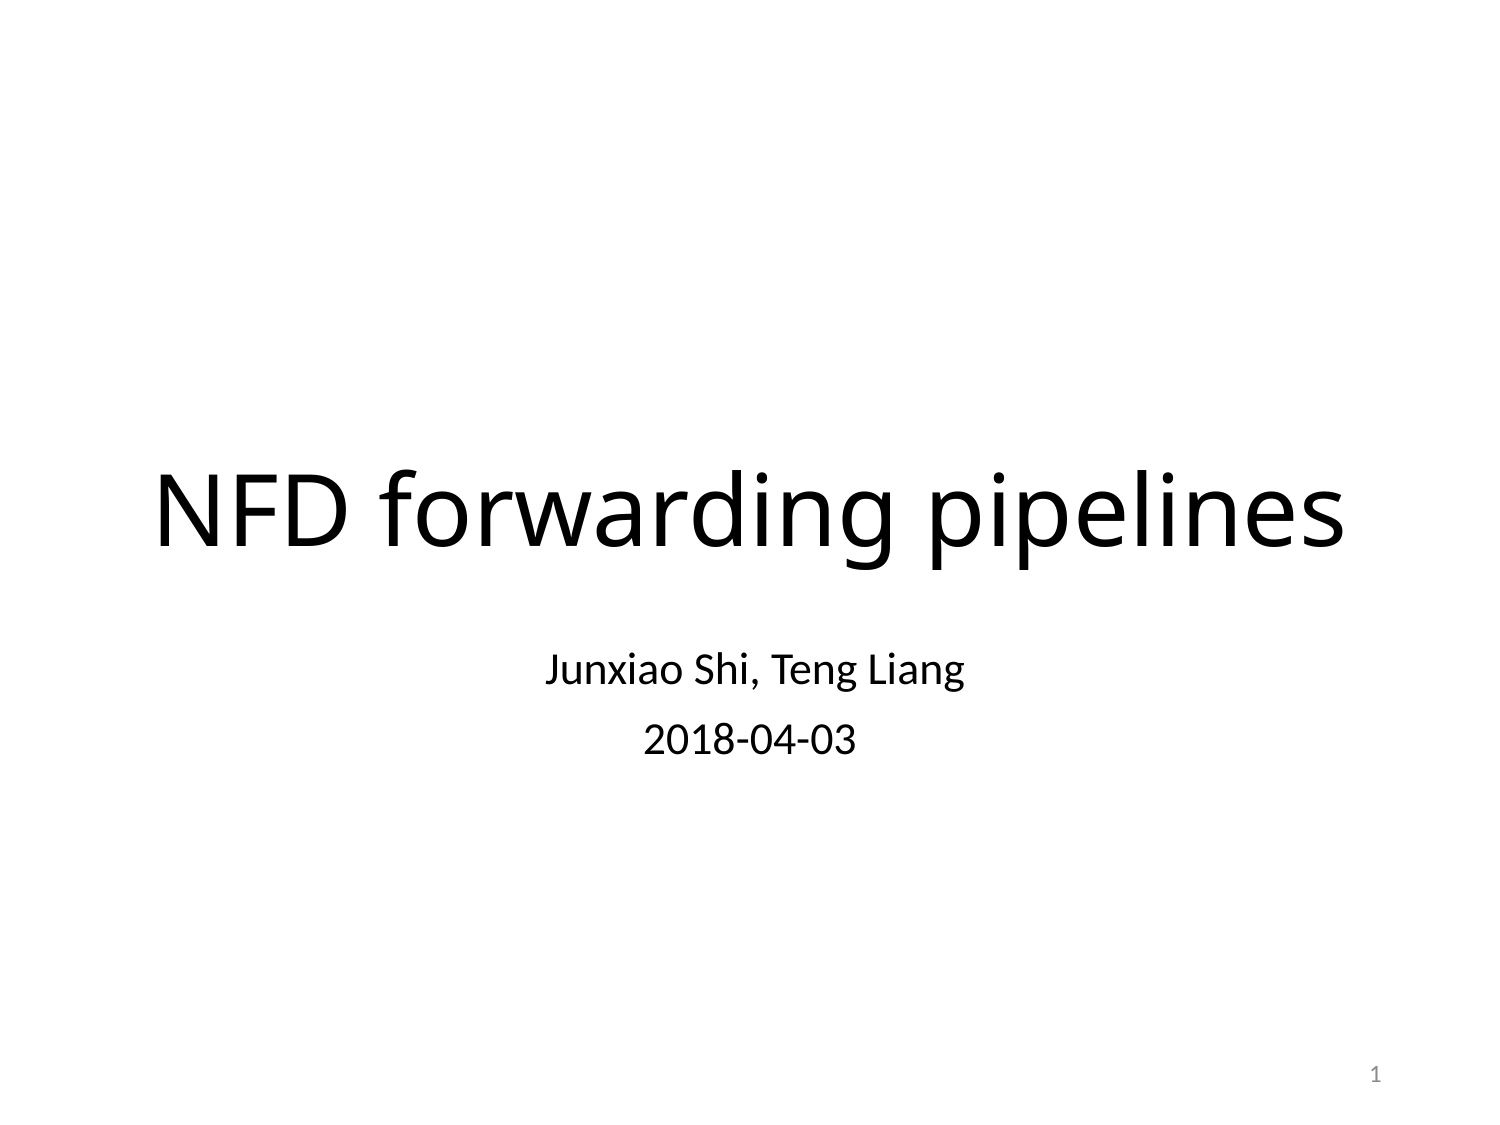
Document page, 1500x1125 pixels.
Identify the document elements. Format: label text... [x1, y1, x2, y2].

slide_number 1 [1059, 1042, 1397, 1103]
subtitle Junxiao Shi, Teng Liang 2018-04-03 [187, 637, 1313, 910]
title NFD forwarding pipelines [112, 184, 1388, 576]
